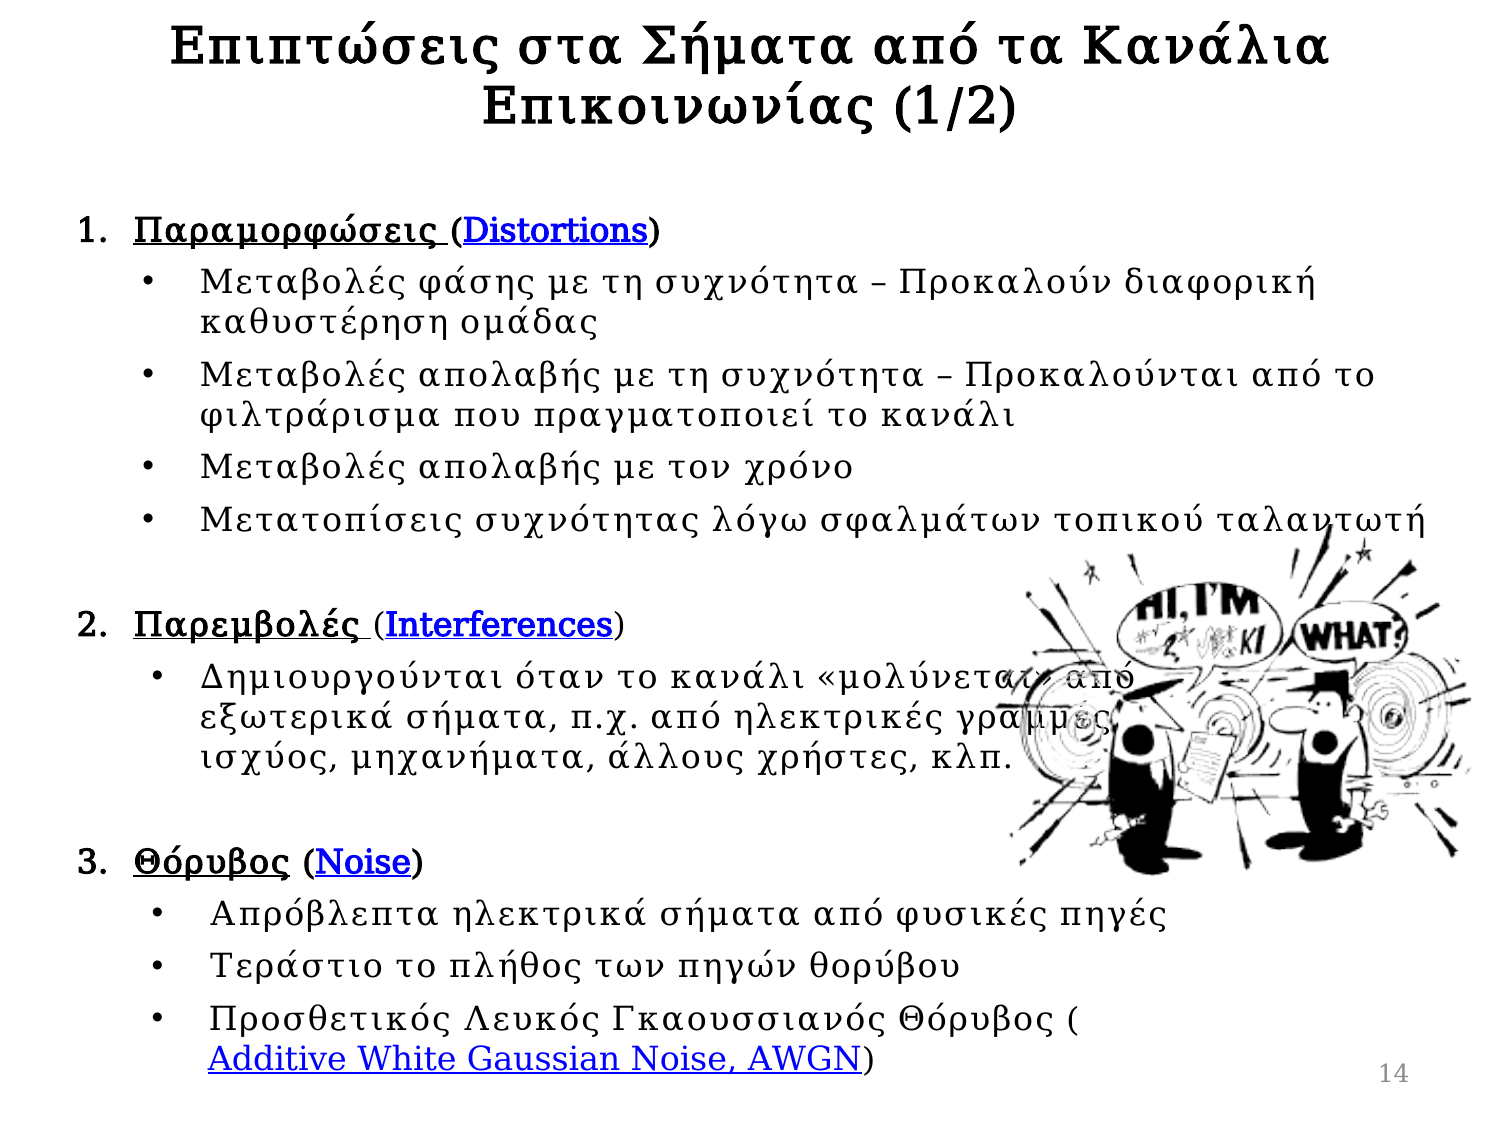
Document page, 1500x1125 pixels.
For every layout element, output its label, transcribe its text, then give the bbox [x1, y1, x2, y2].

slide_number 14 [1222, 1042, 1425, 1103]
title Επιπτώσεις στα Σήματα από τα Κανάλια Επικοινωνίας (1/2) [75, 30, 1425, 115]
list Παραμορφώσεις (Distortions) Μεταβολές φάσης με τη συχνότητα – Προκαλούν διαφορική καθυστέρηση ομάδας Μεταβολές απολαβής με τη συχνότητα – Προκαλούνται από το φιλτράρισμα που πραγματοποιεί το κανάλι Μεταβολές απολαβής με τον χρόνο Μετατοπίσεις συχνότητας λόγω σφαλμάτων τοπικού ταλαντωτή Παρεμβολές (Interferences) Δημιουργούνται όταν το κανάλι «μολύνεται» από εξωτερικά σήματα, π.χ. από ηλεκτρικές γραμμές ισχύος, μηχανήματα, άλλους χρήστες, κλπ. Θόρυβος (Noise) Απρόβλεπτα ηλεκτρικά σήματα από φυσικές πηγές Τεράστιο το πλήθος των πηγών θορύβου Προσθετικός Λευκός Γκαουσσιανός Θόρυβος (Additive White Gaussian Noise, AWGN) [76, 208, 1427, 1077]
picture [967, 524, 1495, 906]
